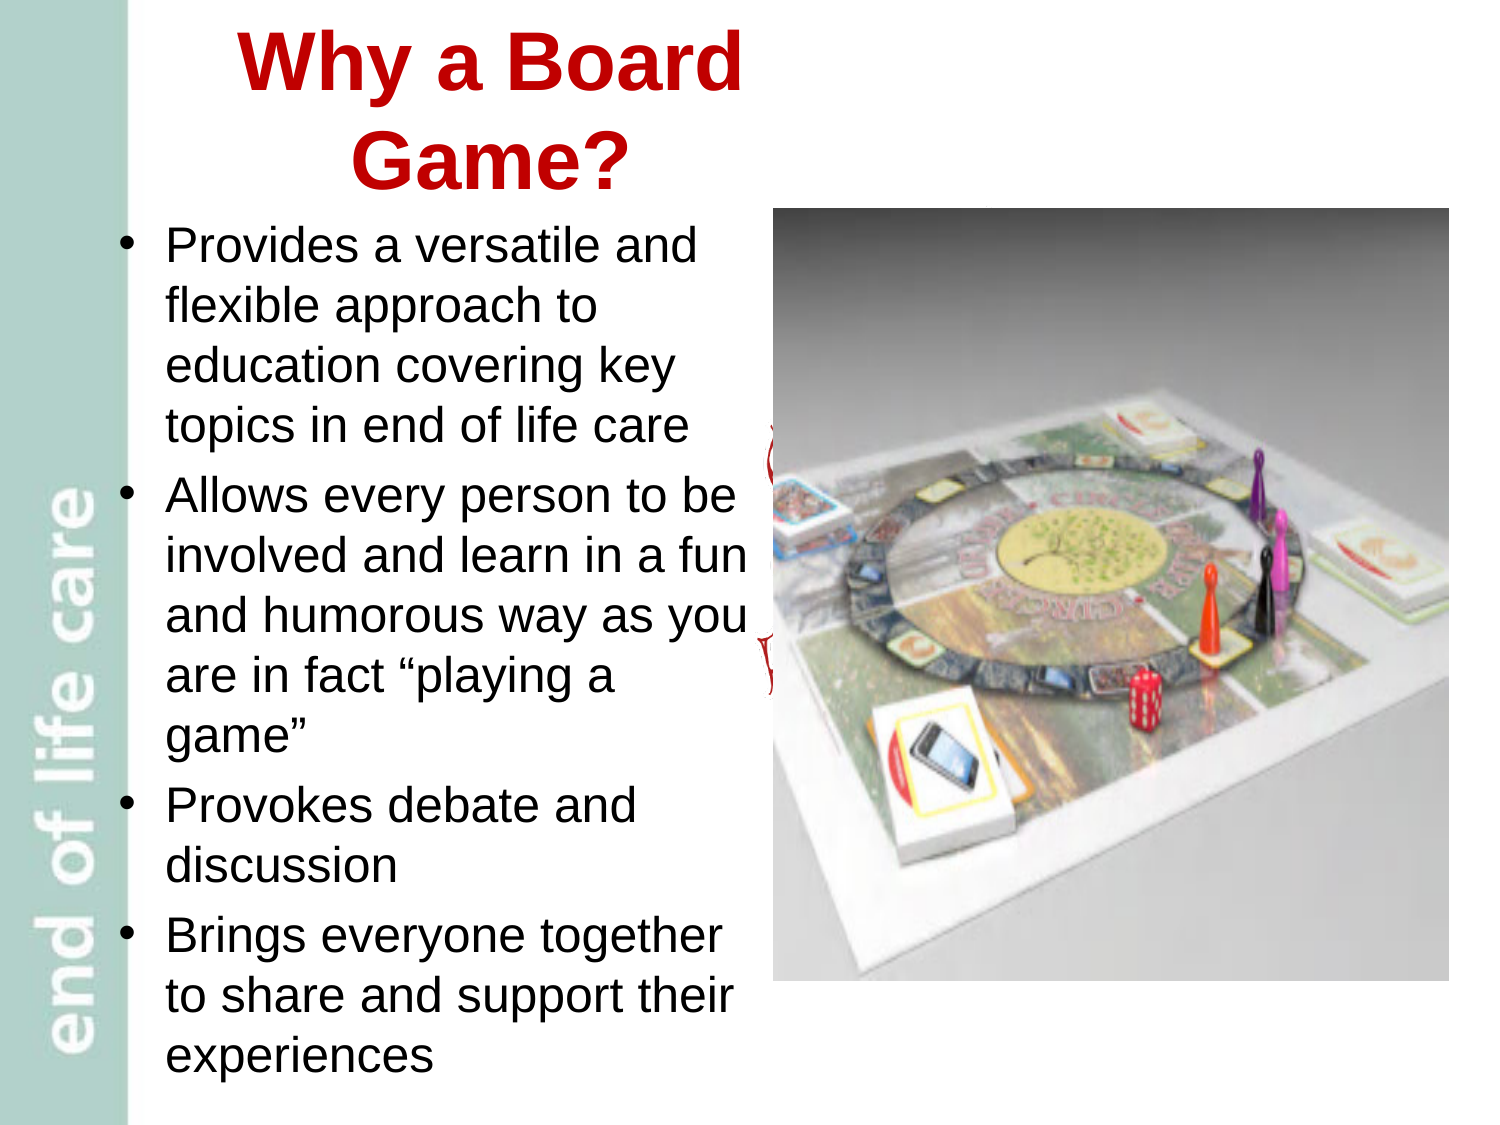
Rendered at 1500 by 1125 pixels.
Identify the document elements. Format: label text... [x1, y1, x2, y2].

picture [0, 0, 1500, 1125]
title Why a Board Game? [103, 75, 880, 205]
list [753, 204, 1282, 919]
list Provides a versatile and flexible approach to education covering key topics in end of life care Allows every person to be involved and learn in a fun and humorous way as you are in fact “playing a game” Provokes debate and discussion Brings everyone together to share and support their experiences [103, 205, 751, 831]
